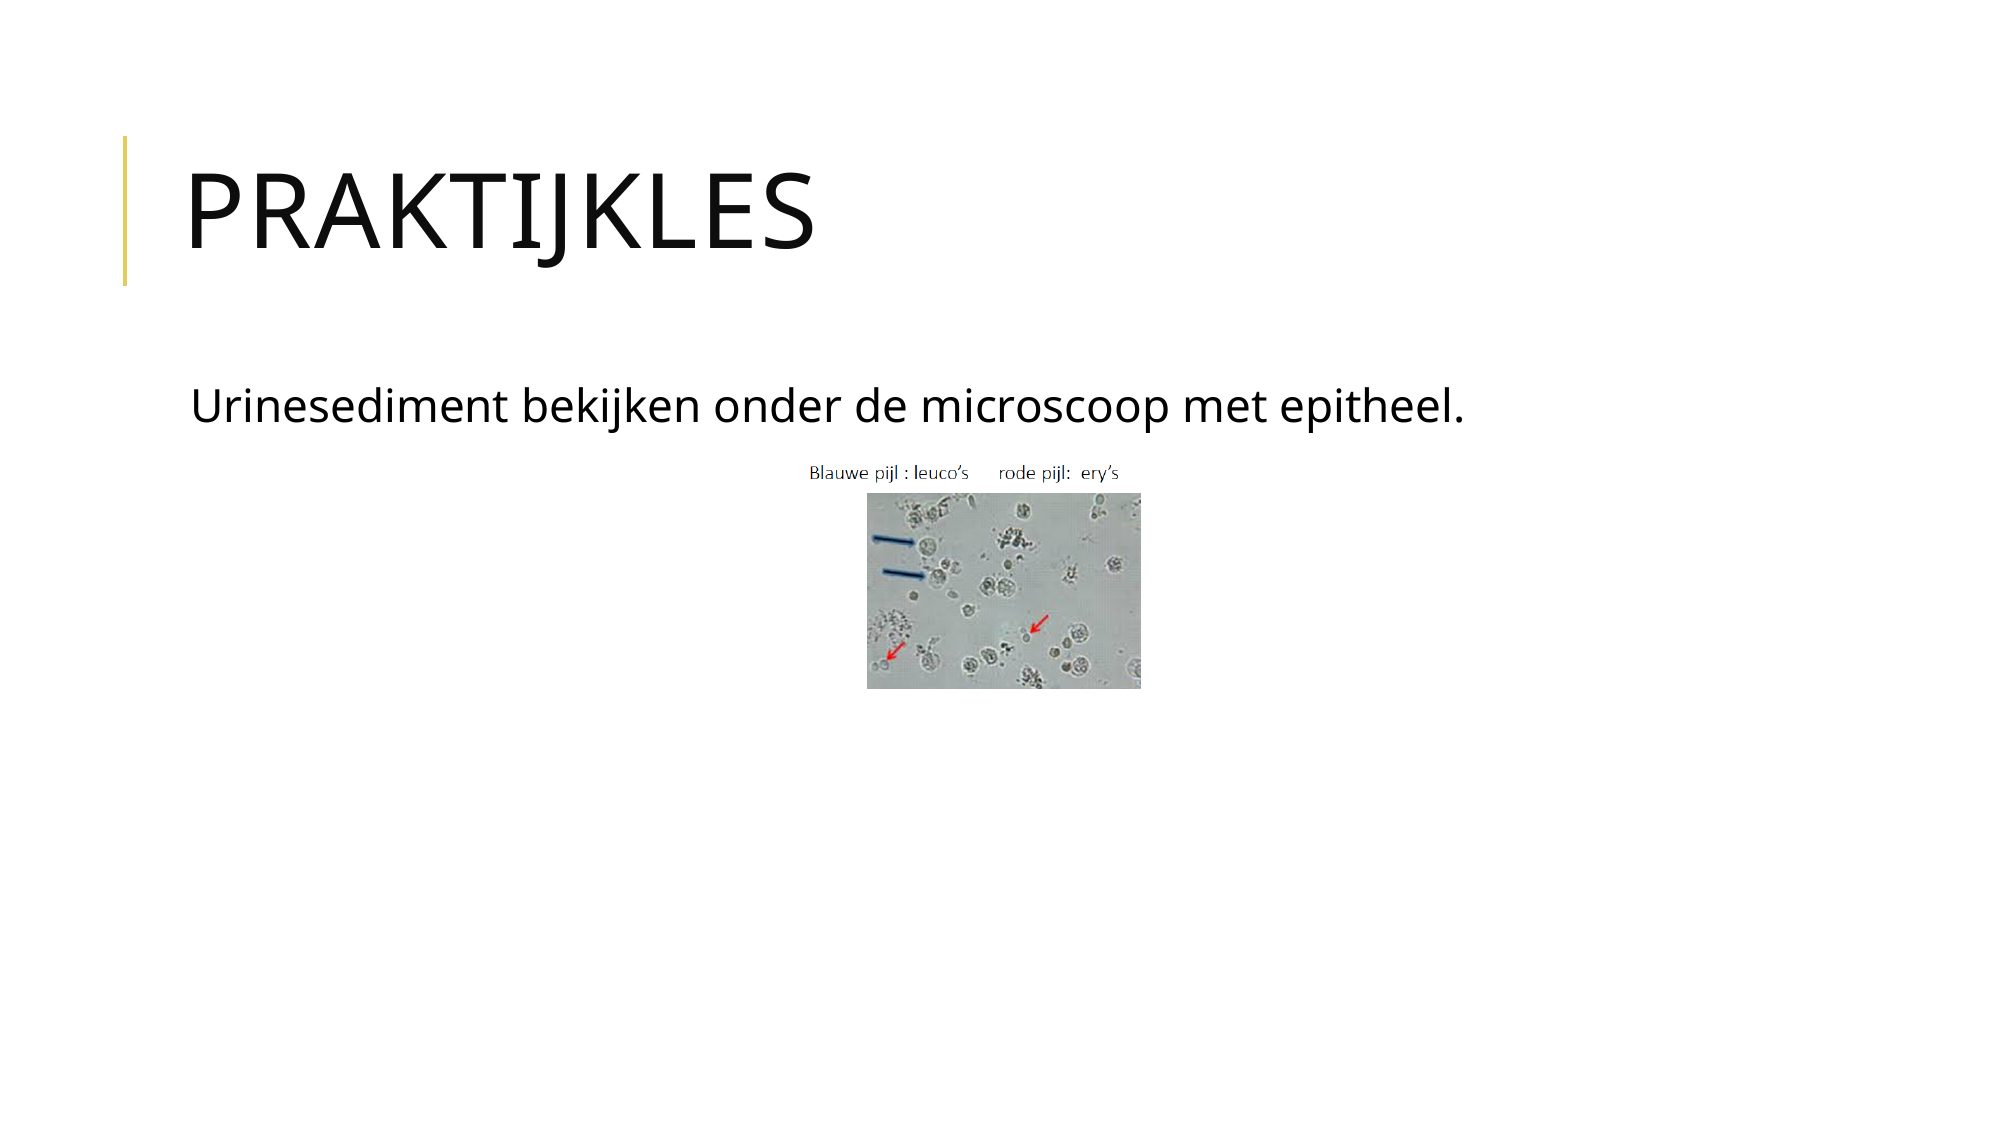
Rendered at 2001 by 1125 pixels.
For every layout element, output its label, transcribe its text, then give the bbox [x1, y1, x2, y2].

title Praktijkles [168, 96, 1763, 342]
picture [774, 435, 1226, 690]
list Urinesediment bekijken onder de microscoop met epitheel. [168, 375, 1763, 1035]
